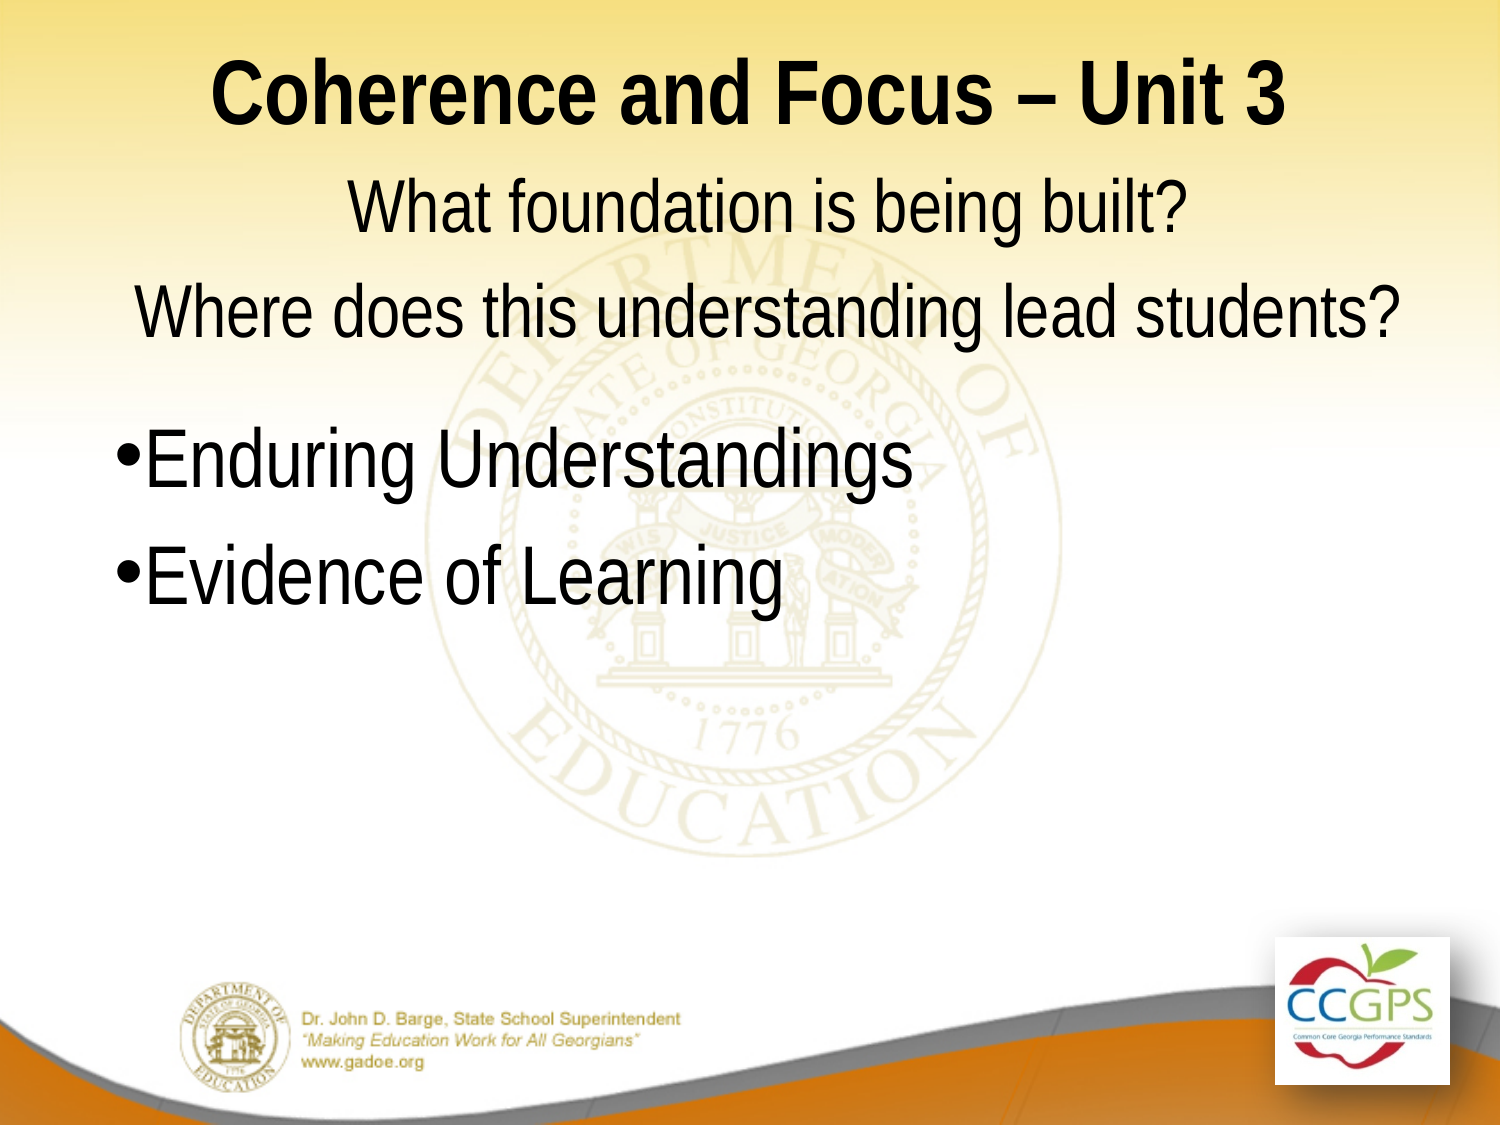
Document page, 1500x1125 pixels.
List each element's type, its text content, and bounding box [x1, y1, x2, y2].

subtitle What foundation is being built? Where does this understanding lead students? Enduring Understandings Evidence of Learning [99, 149, 1438, 988]
picture [0, 0, 1500, 1125]
title Coherence and Focus – Unit 3 [112, 37, 1388, 138]
